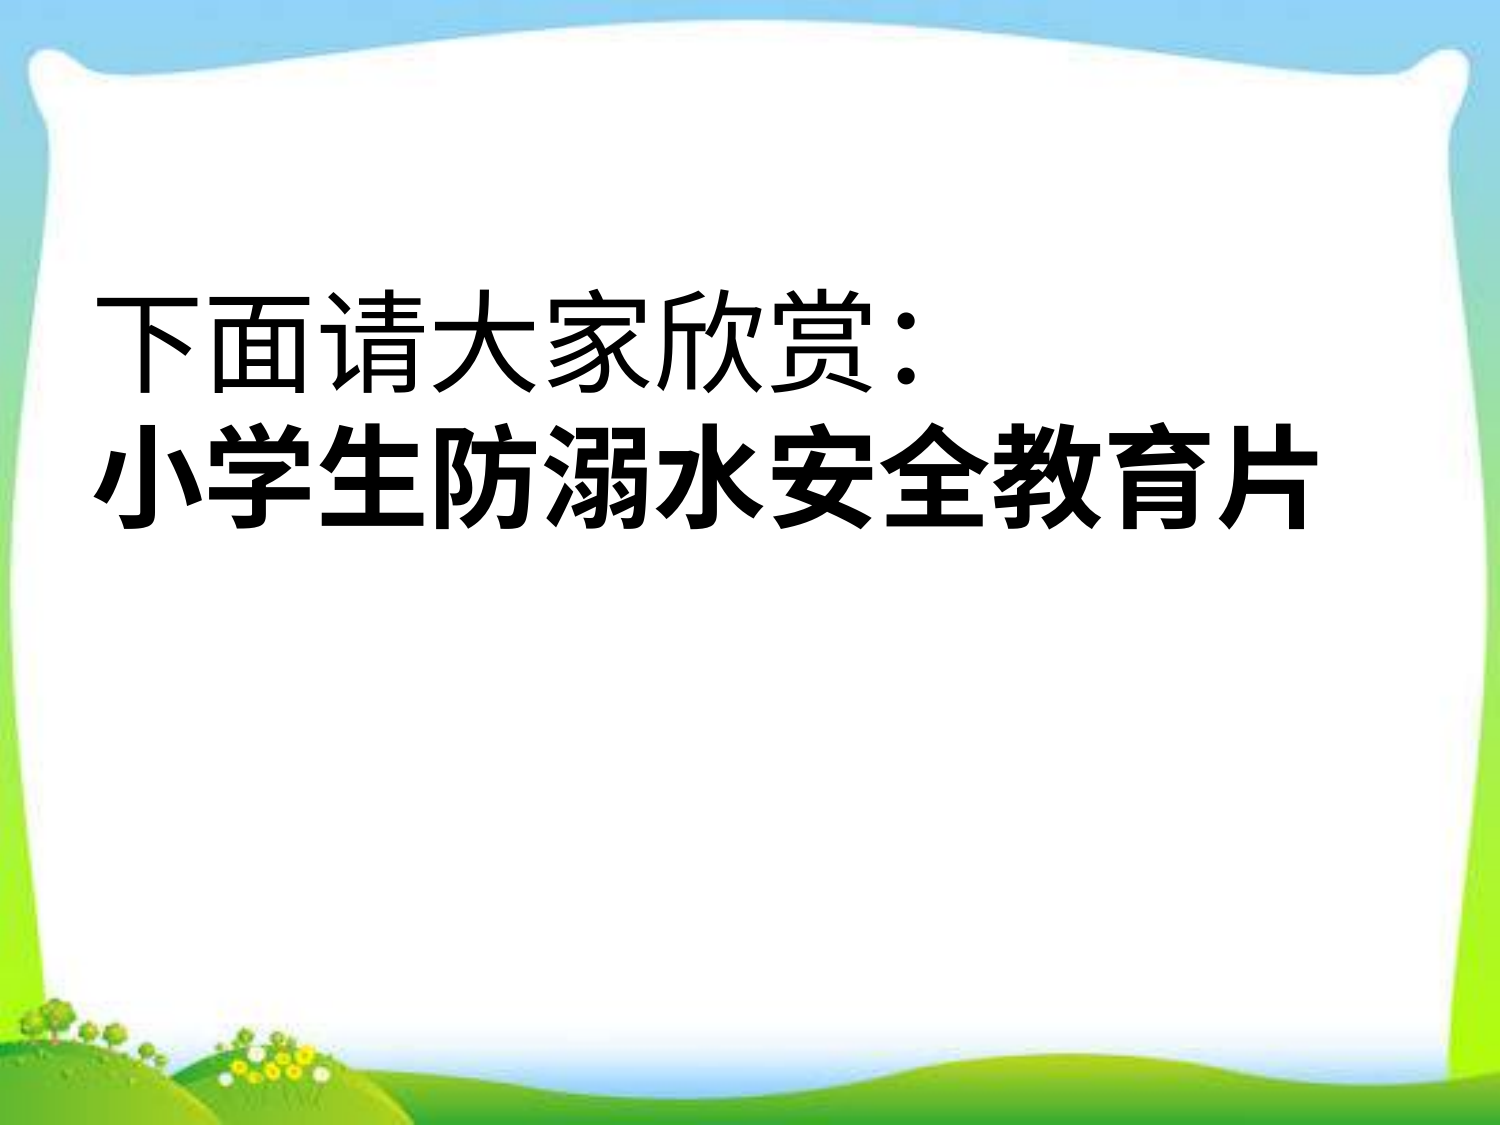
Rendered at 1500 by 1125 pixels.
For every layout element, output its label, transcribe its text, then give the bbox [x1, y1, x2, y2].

text_box 下面请大家欣赏： 小学生防溺水安全教育片 [76, 264, 1406, 685]
picture [0, 0, 1500, 1125]
